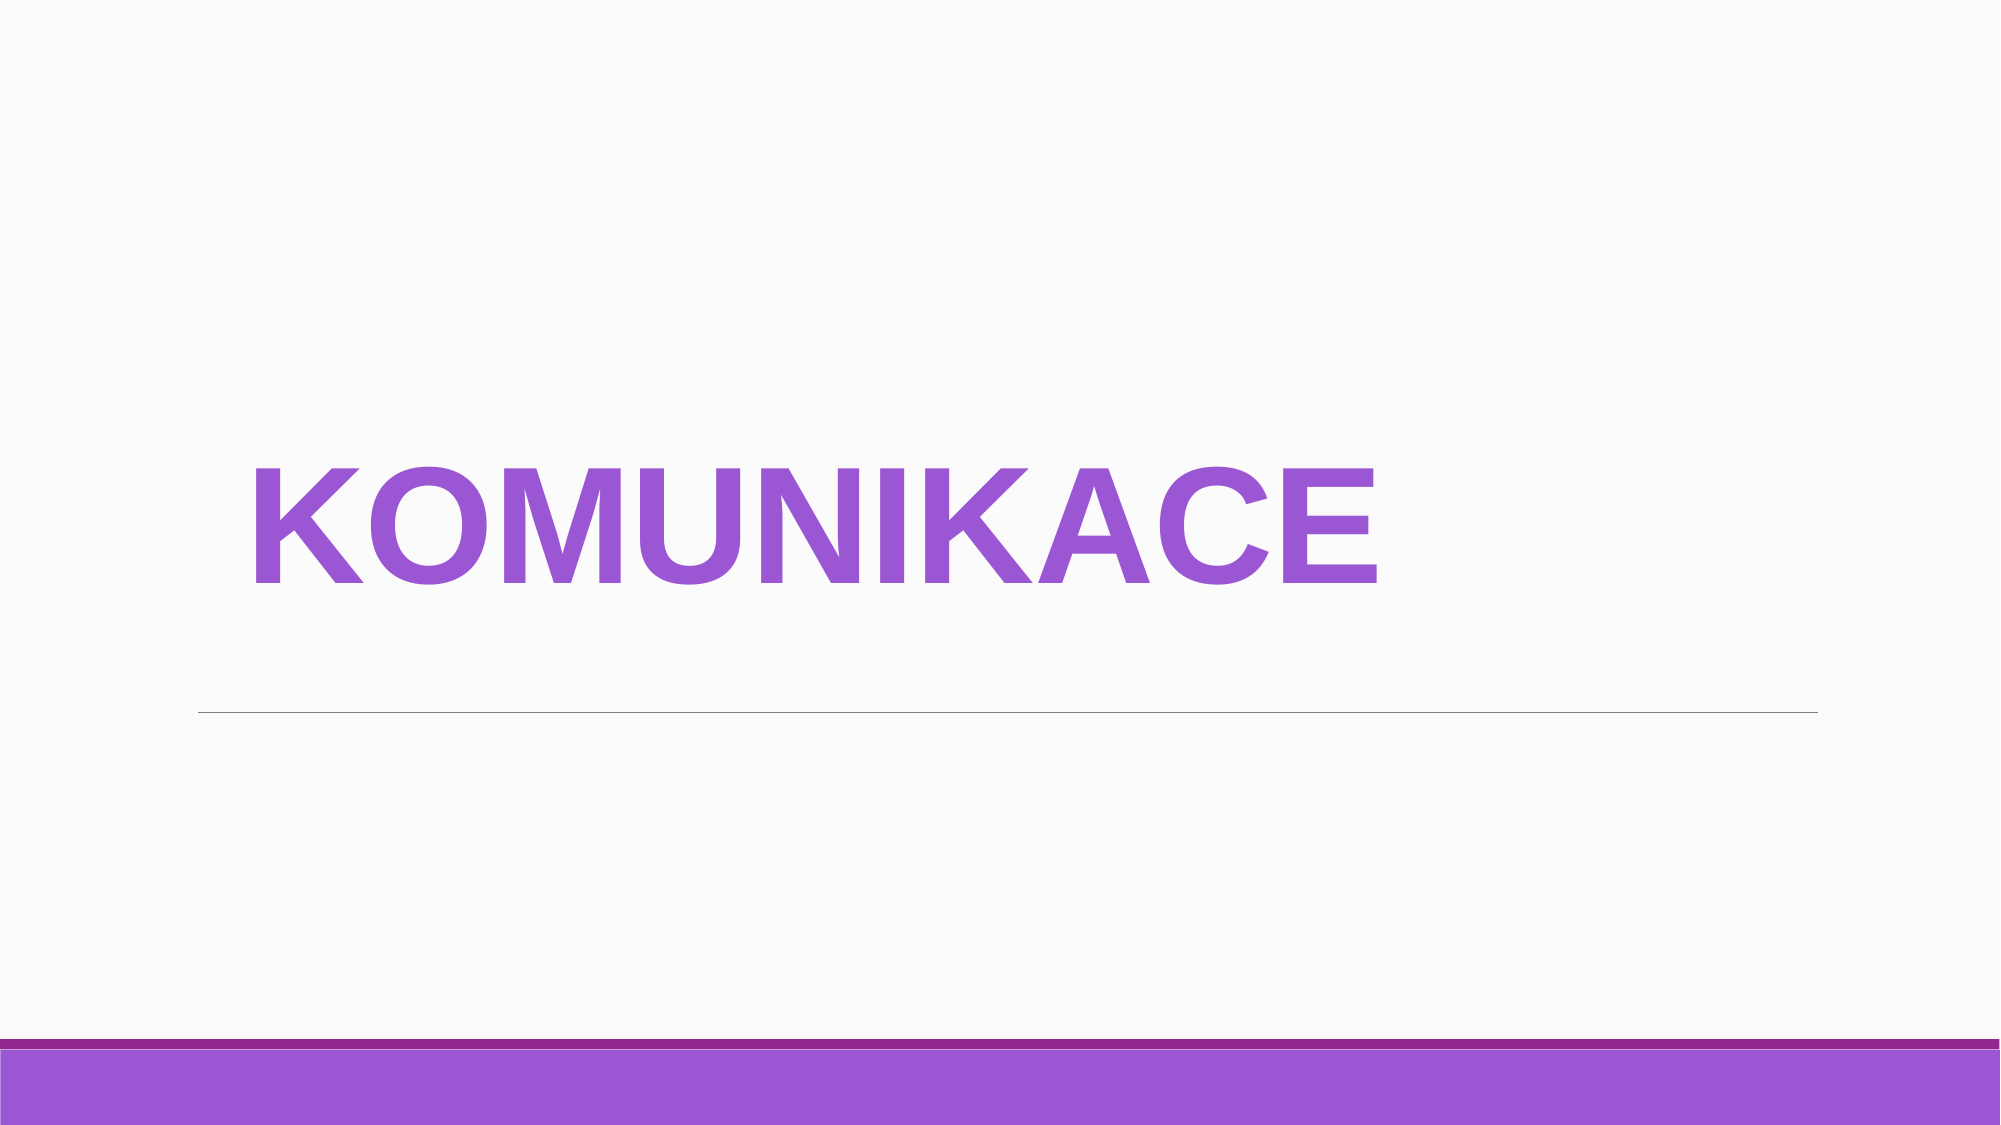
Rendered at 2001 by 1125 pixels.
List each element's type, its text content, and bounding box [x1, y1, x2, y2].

title KOMUNIKACE [230, 213, 1713, 625]
